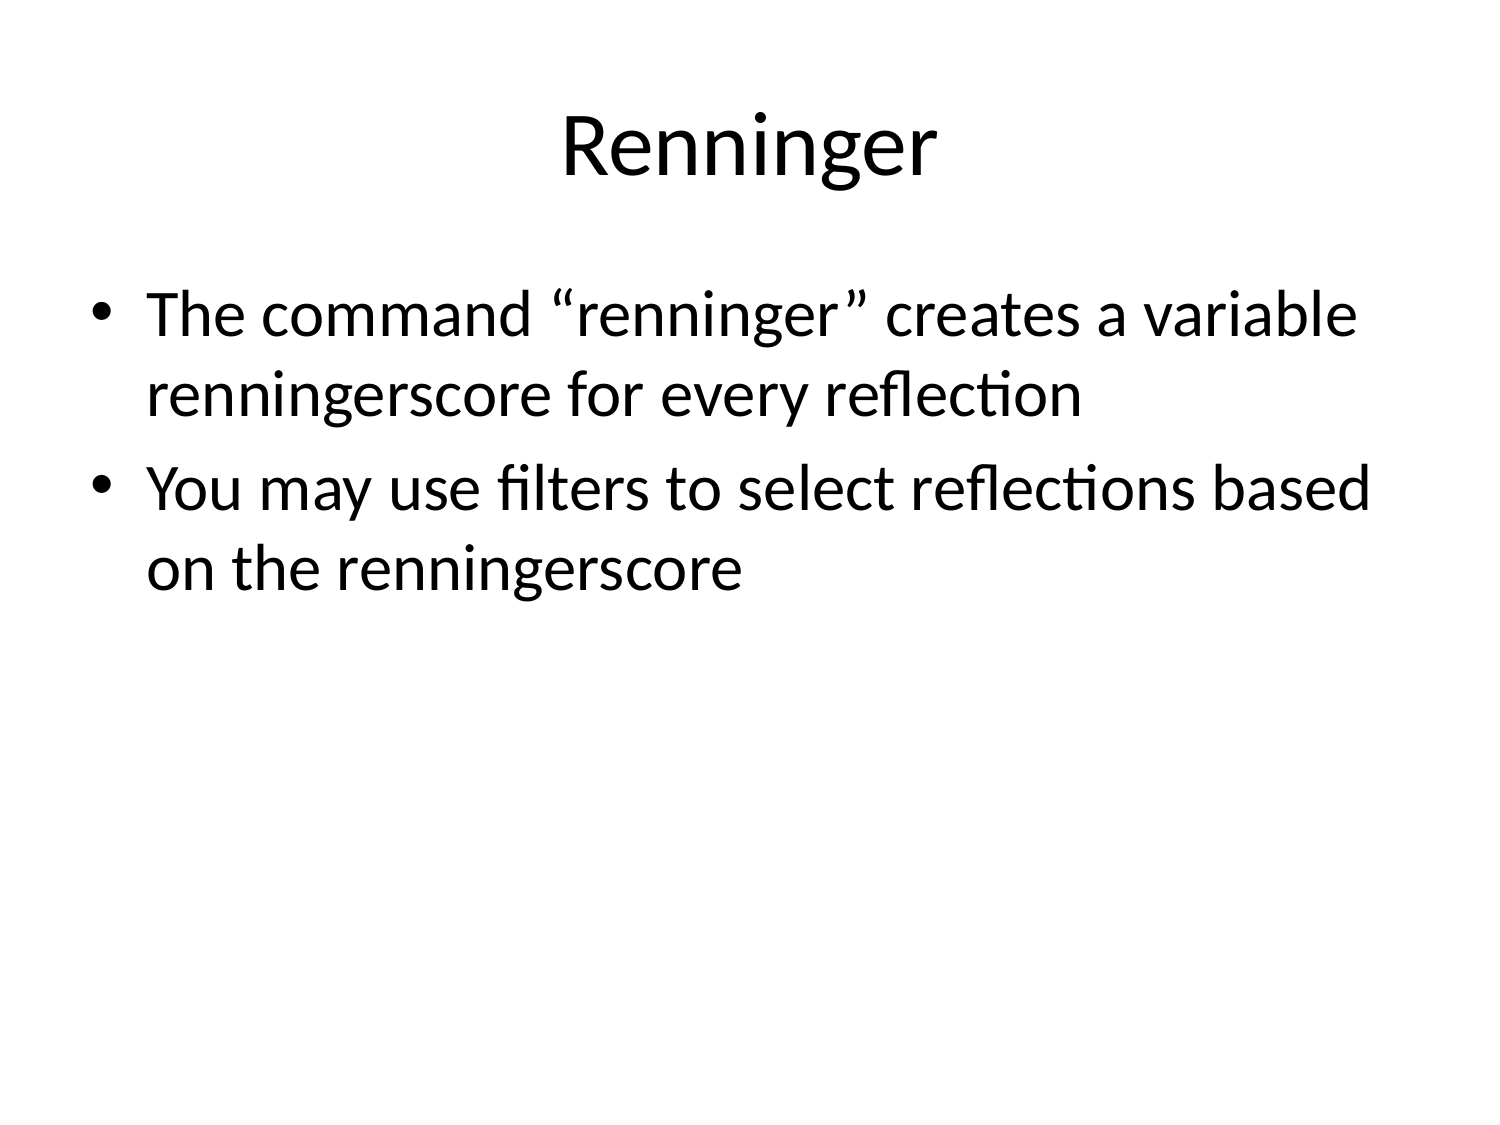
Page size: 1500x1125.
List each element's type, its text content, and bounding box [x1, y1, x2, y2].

list The command “renninger” creates a variable renningerscore for every reflection You may use filters to select reflections based on the renningerscore [75, 262, 1425, 1005]
title Renninger [75, 45, 1425, 233]
